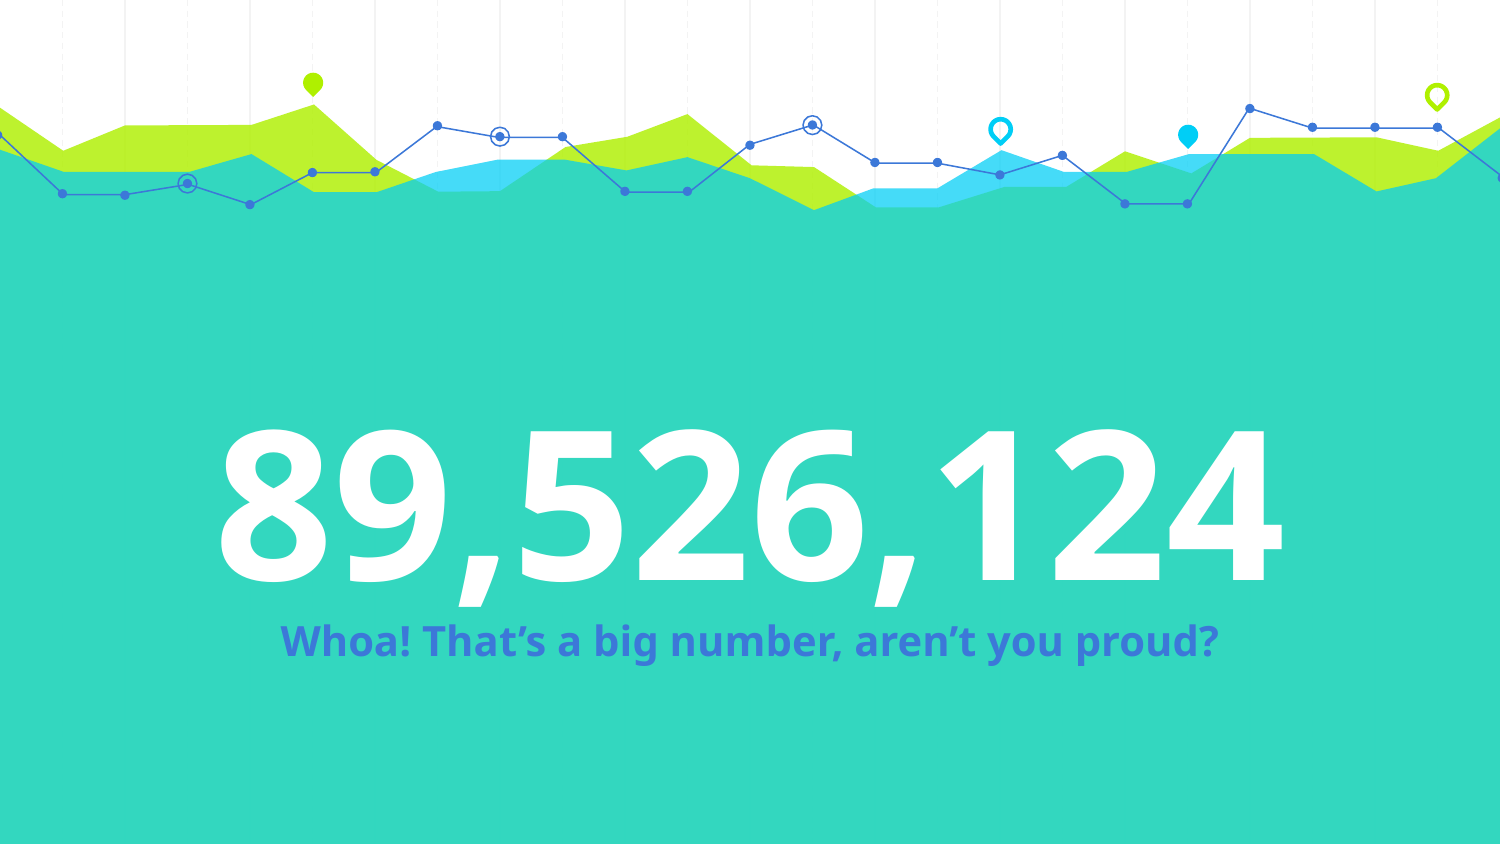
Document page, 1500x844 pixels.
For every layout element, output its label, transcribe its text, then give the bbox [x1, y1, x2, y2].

subtitle Whoa! That’s a big number, aren’t you proud? [112, 599, 1388, 729]
title 89,526,124 [112, 447, 1388, 599]
